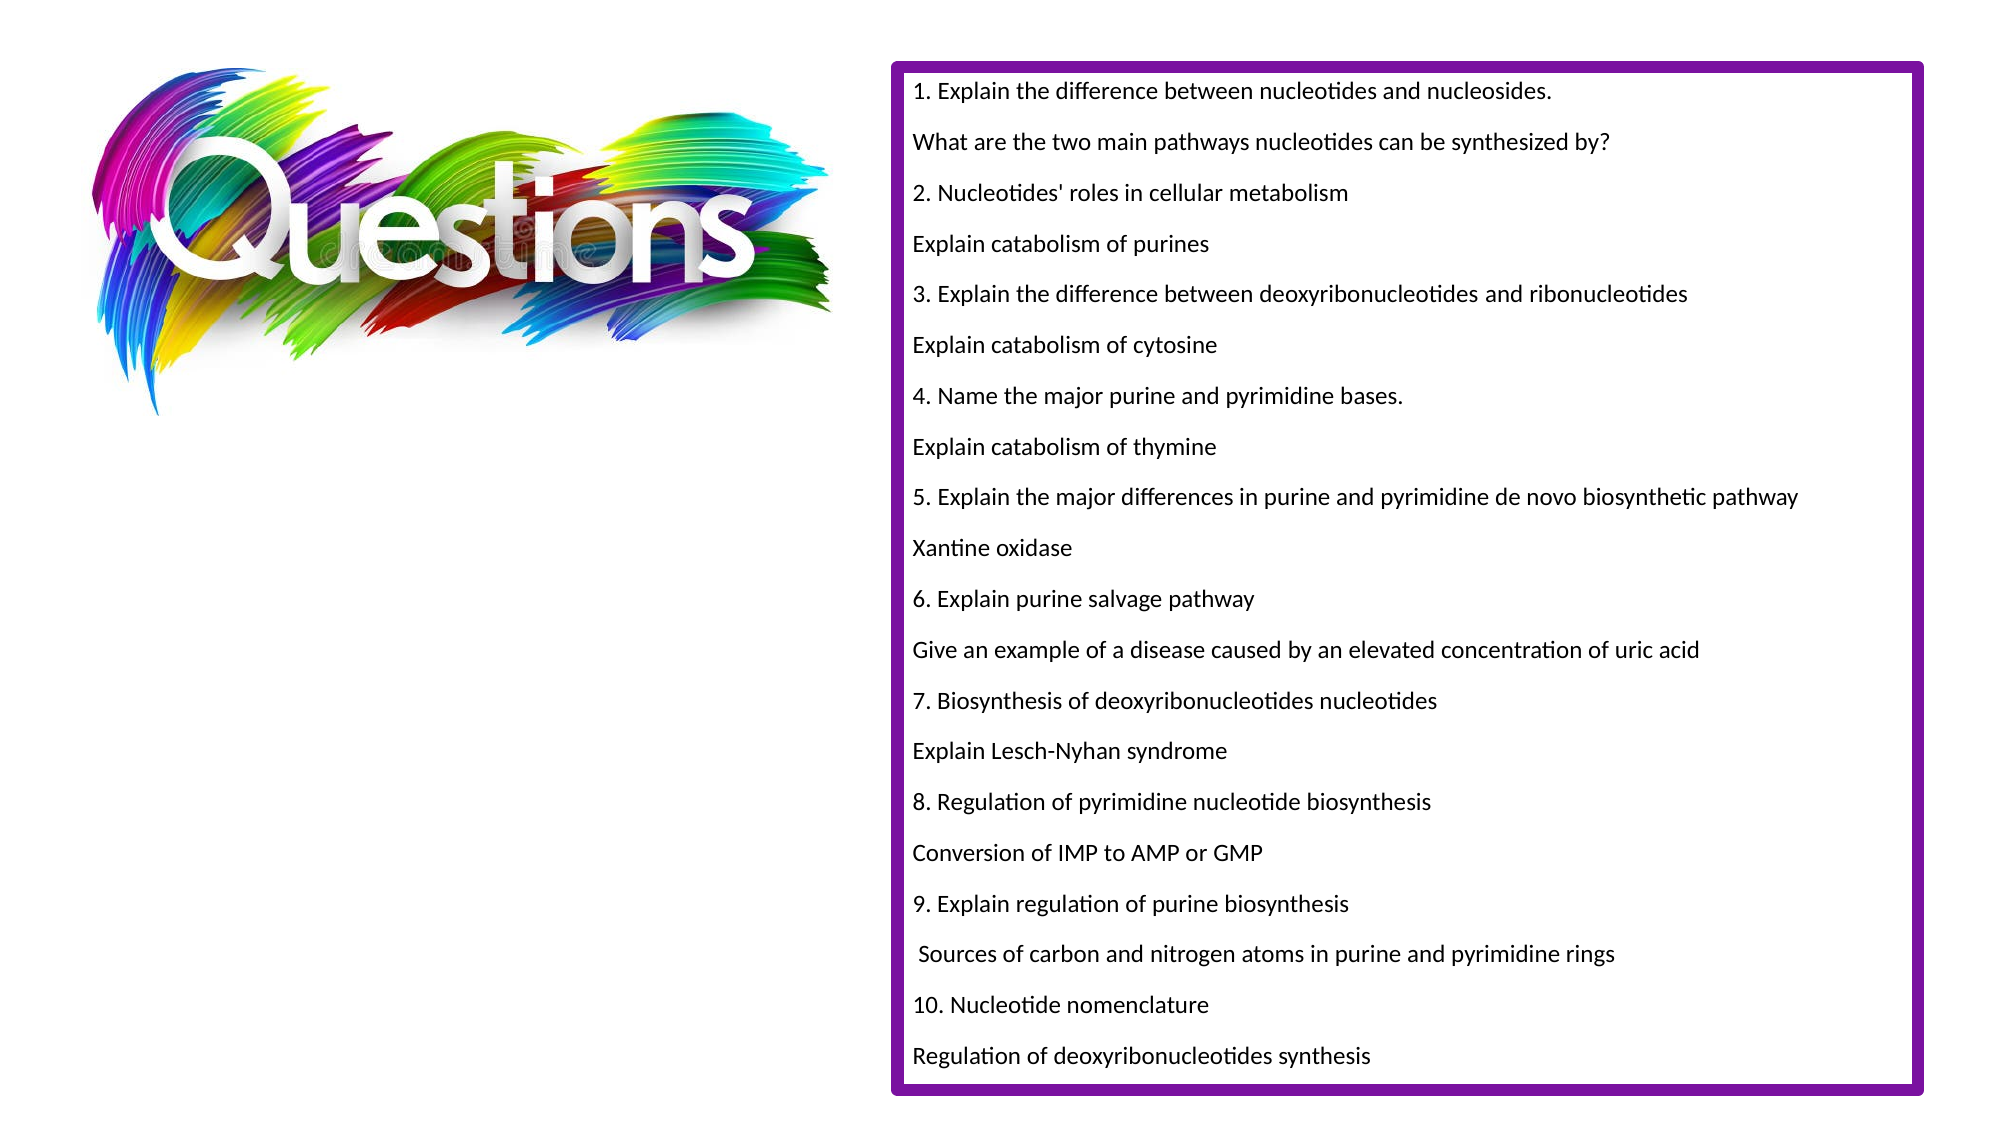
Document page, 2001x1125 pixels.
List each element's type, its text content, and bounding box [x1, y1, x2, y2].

list 1. Explain the difference between nucleotides and nucleosides. What are the two main pathways nucleotides can be synthesized by? 2. Nucleotides' roles in cellular metabolism Explain catabolism of purines 3. Explain the difference between deoxyribonucleotides and ribonucleotides Explain catabolism of cytosine 4. Name the major purine and pyrimidine bases. Explain catabolism of thymine 5. Explain the major differences in purine and pyrimidine de novo biosynthetic pathway Xantine oxidase 6. Explain purine salvage pathway Give an example of a disease caused by an elevated concentration of uric acid 7. Biosynthesis of deoxyribonucleotides nucleotides Explain Lesch-Nyhan syndrome 8. Regulation of pyrimidine nucleotide biosynthesis Conversion of IMP to AMP or GMP 9. Explain regulation of purine biosynthesis Sources of carbon and nitrogen atoms in purine and pyrimidine rings 10. Nucleotide nomenclature Regulation of deoxyribonucleotides synthesis [897, 67, 1918, 1091]
picture [81, 68, 848, 416]
